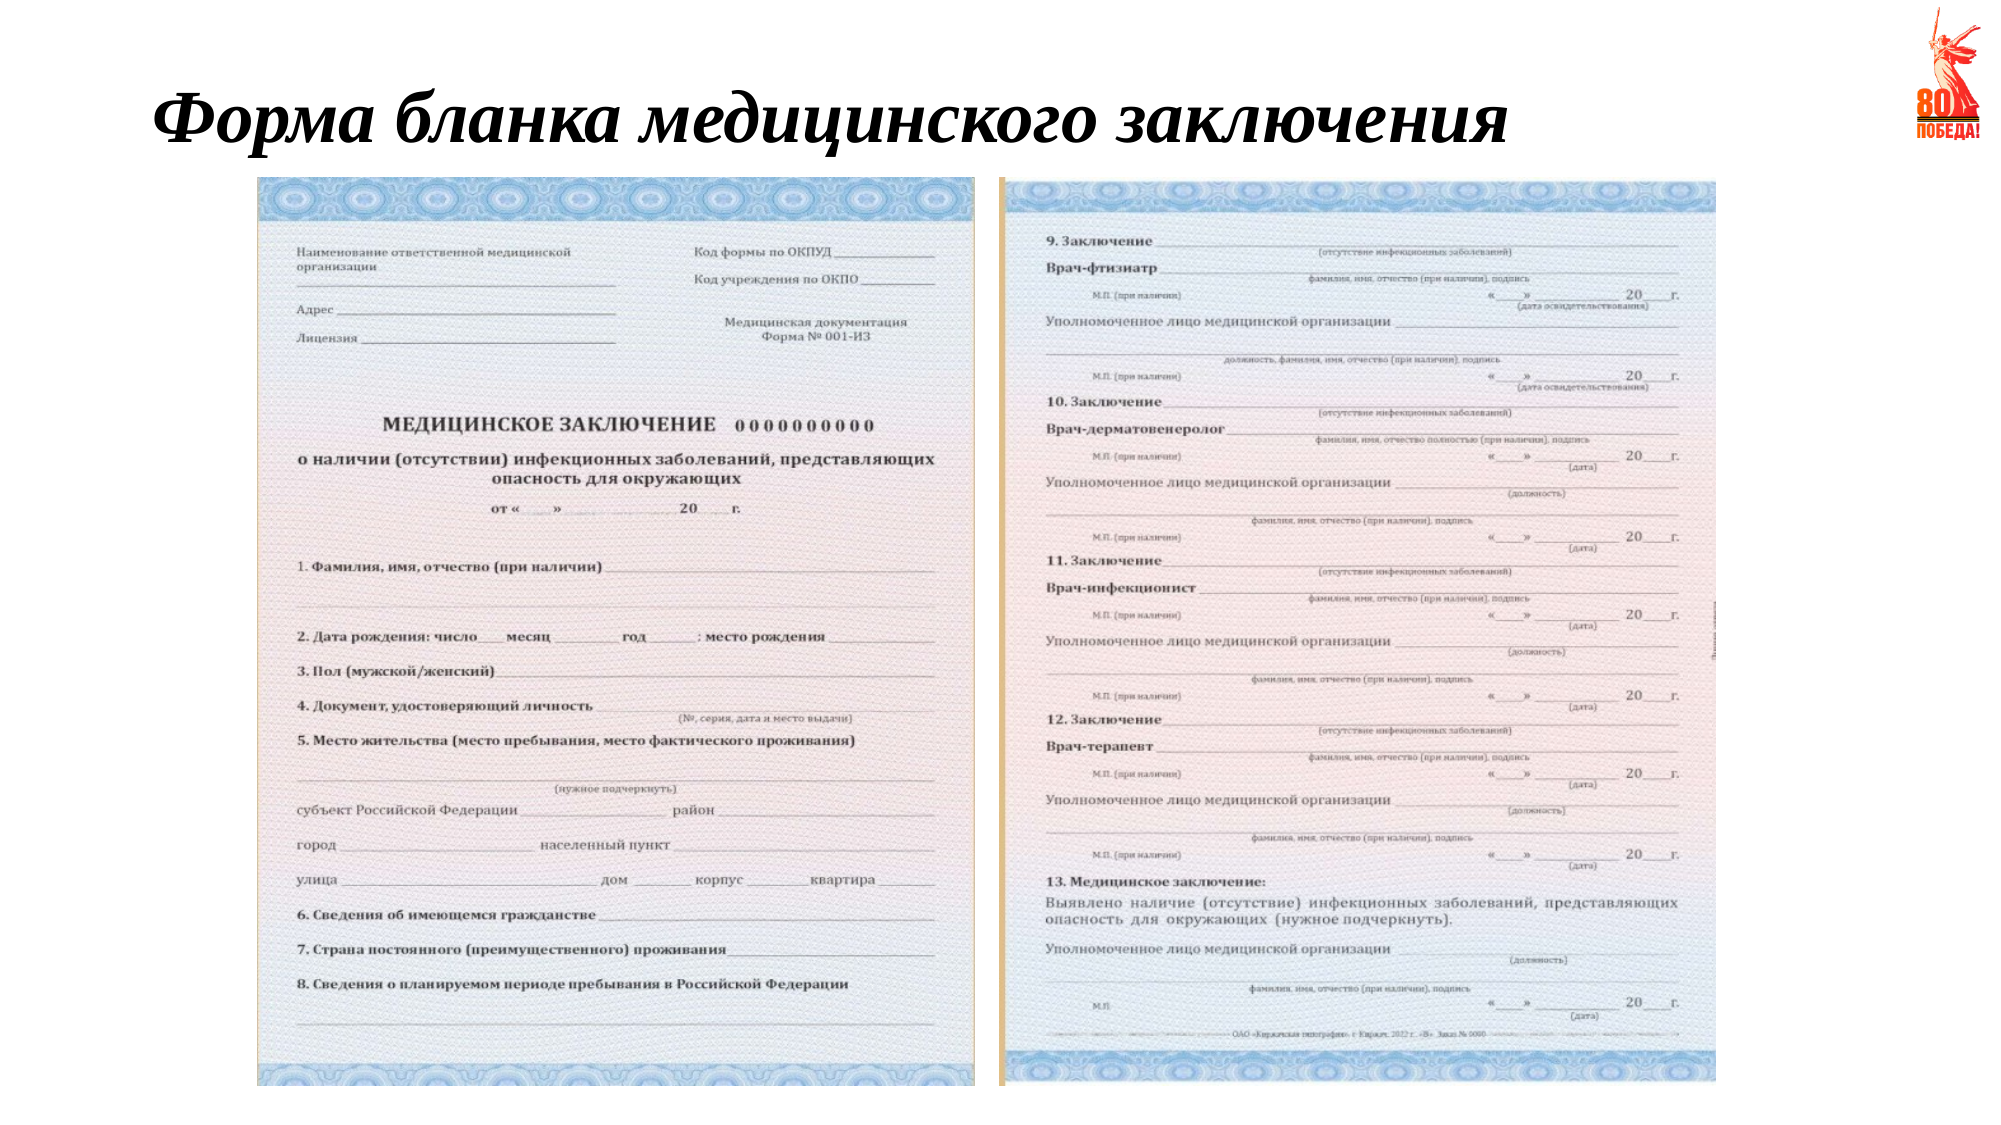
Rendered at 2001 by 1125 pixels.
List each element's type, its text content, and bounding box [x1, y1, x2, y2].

title Форма бланка медицинского заключения [137, 59, 1863, 178]
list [999, 177, 1716, 1087]
picture [1896, 0, 2000, 147]
picture [257, 177, 975, 1087]
